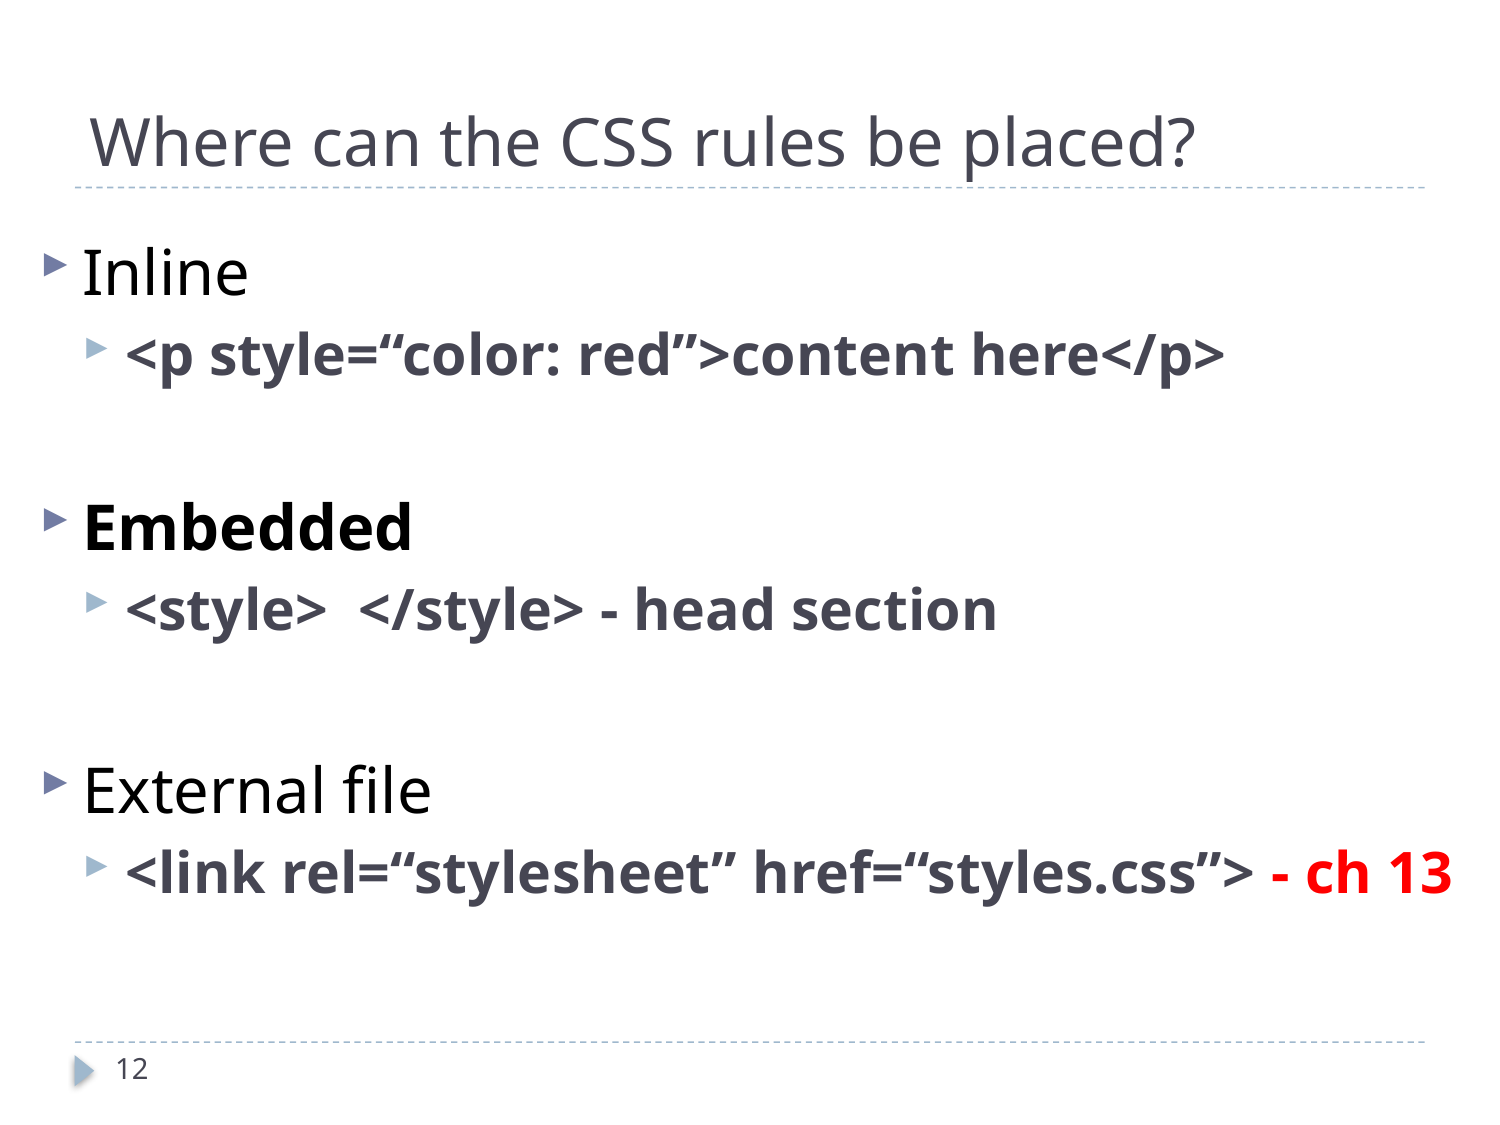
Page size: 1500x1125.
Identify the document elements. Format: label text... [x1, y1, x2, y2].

list Inline <p style=“color: red”>content here</p> Embedded <style> </style> - head section External file <link rel=“stylesheet” href=“styles.css”> - ch 13 [24, 224, 1488, 1025]
title Where can the CSS rules be placed? [75, 24, 1425, 188]
slide_number 12 [100, 1042, 426, 1103]
